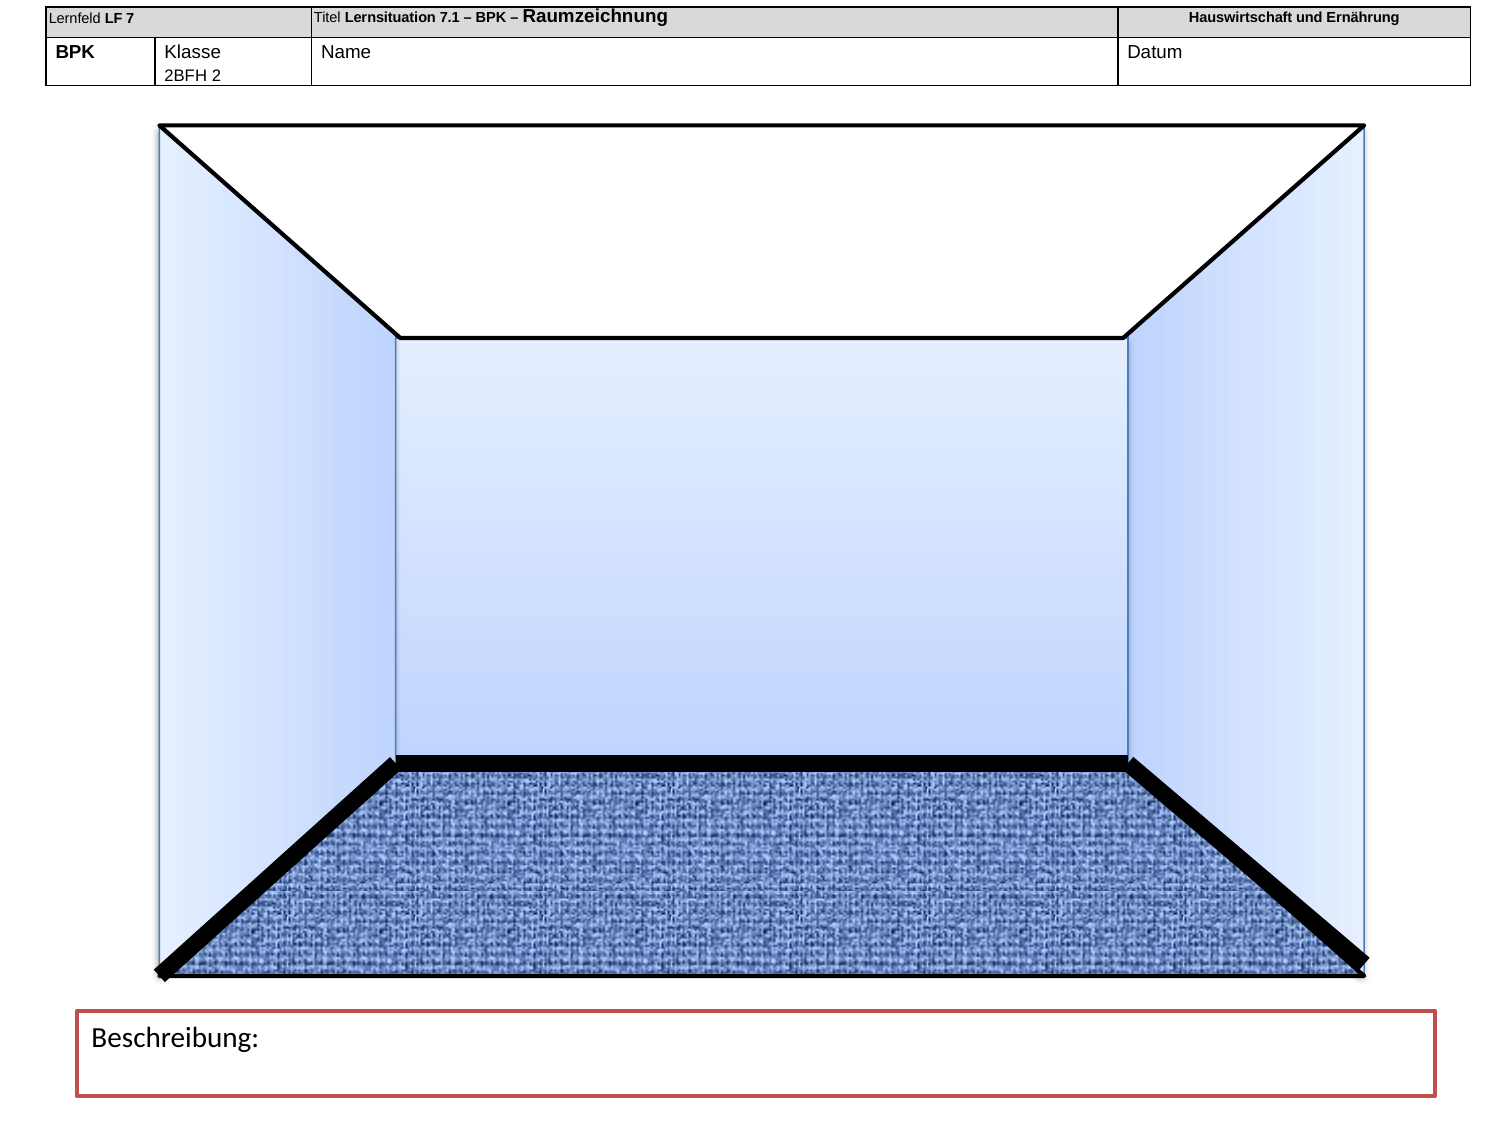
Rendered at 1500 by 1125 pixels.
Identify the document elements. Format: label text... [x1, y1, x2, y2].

text_box [158, 128, 397, 762]
text_box [398, 772, 1367, 979]
table_cell BPK [47, 38, 154, 85]
table_header Hauswirtschaft und Ernährung [1119, 8, 1470, 37]
text_box Beschreibung: [75, 1009, 1437, 1098]
text_box [400, 337, 1129, 761]
table_header Titel Lernsituation 7.1 – BPK – Raumzeichnung [312, 8, 1117, 37]
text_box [1127, 762, 1365, 965]
table_cell Name [312, 38, 1117, 85]
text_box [159, 762, 396, 977]
table_cell Datum [1119, 38, 1470, 85]
table_header Lernfeld LF 7 [47, 8, 311, 37]
table_cell Klasse 2BFH 2 [156, 38, 311, 85]
text_box [1129, 129, 1365, 762]
text_box [157, 123, 1367, 341]
